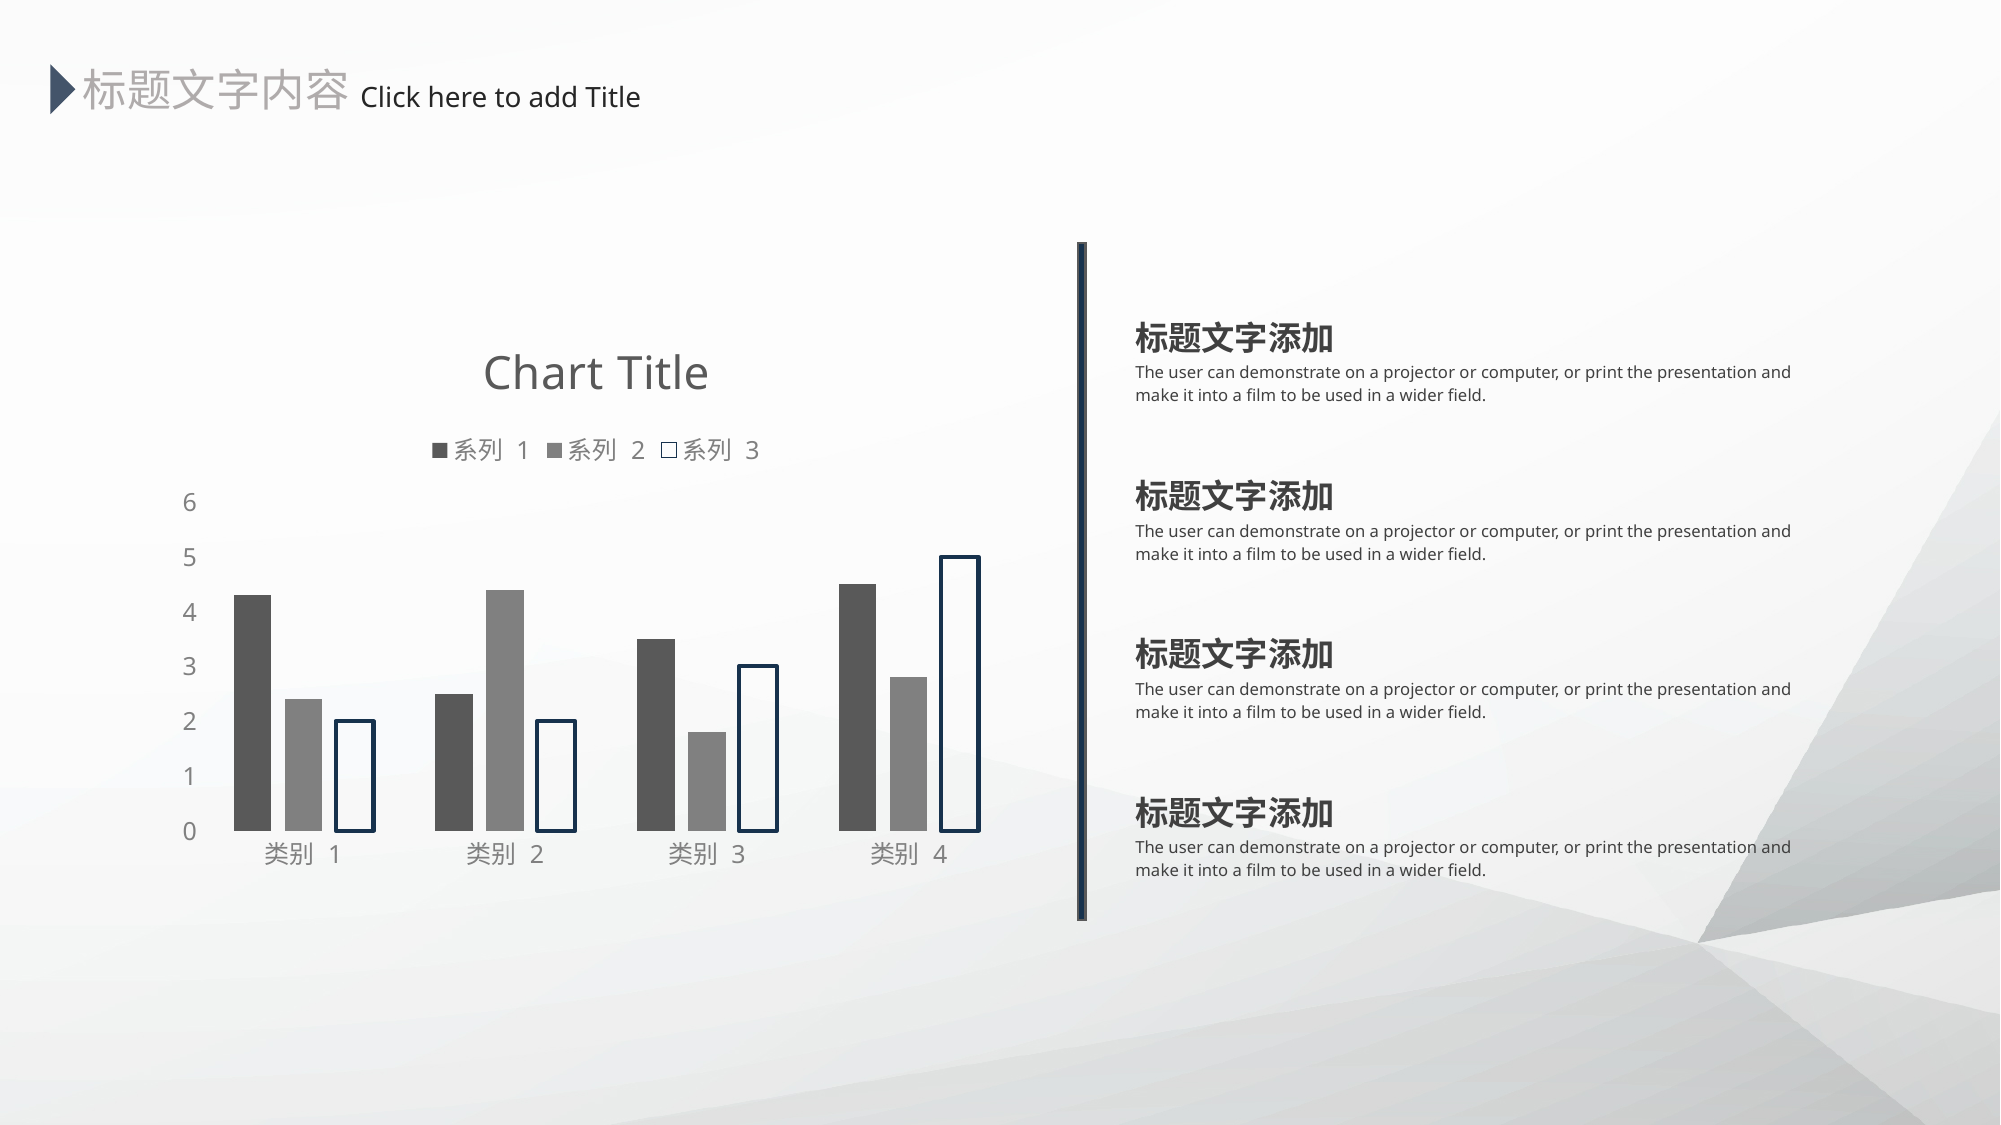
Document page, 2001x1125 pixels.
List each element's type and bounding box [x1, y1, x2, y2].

text_box [50, 54, 652, 124]
text_box [1077, 242, 1087, 921]
text_box [1120, 459, 1815, 570]
text_box [1120, 301, 1815, 412]
picture [0, 0, 2000, 1125]
chart [165, 308, 1027, 883]
text_box [1120, 776, 1815, 887]
text_box [1120, 617, 1815, 729]
